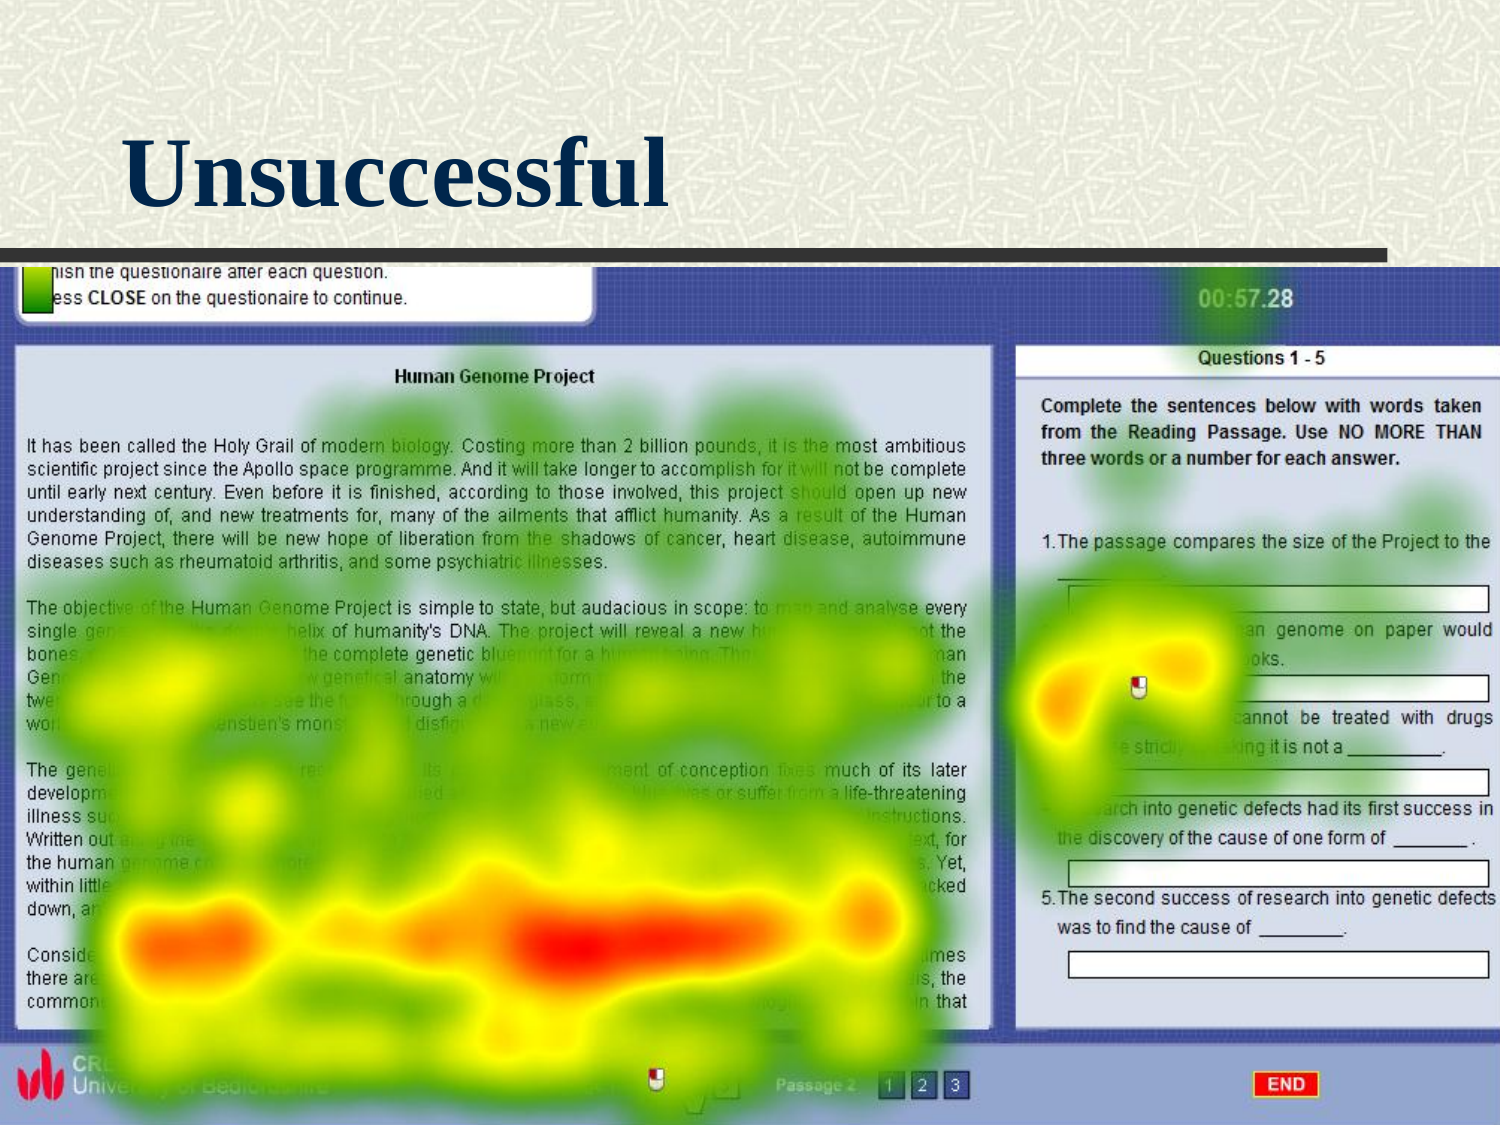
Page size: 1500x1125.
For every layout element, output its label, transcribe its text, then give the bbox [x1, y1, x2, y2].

title Unsuccessful [105, 46, 1455, 235]
picture [0, 0, 1500, 1125]
